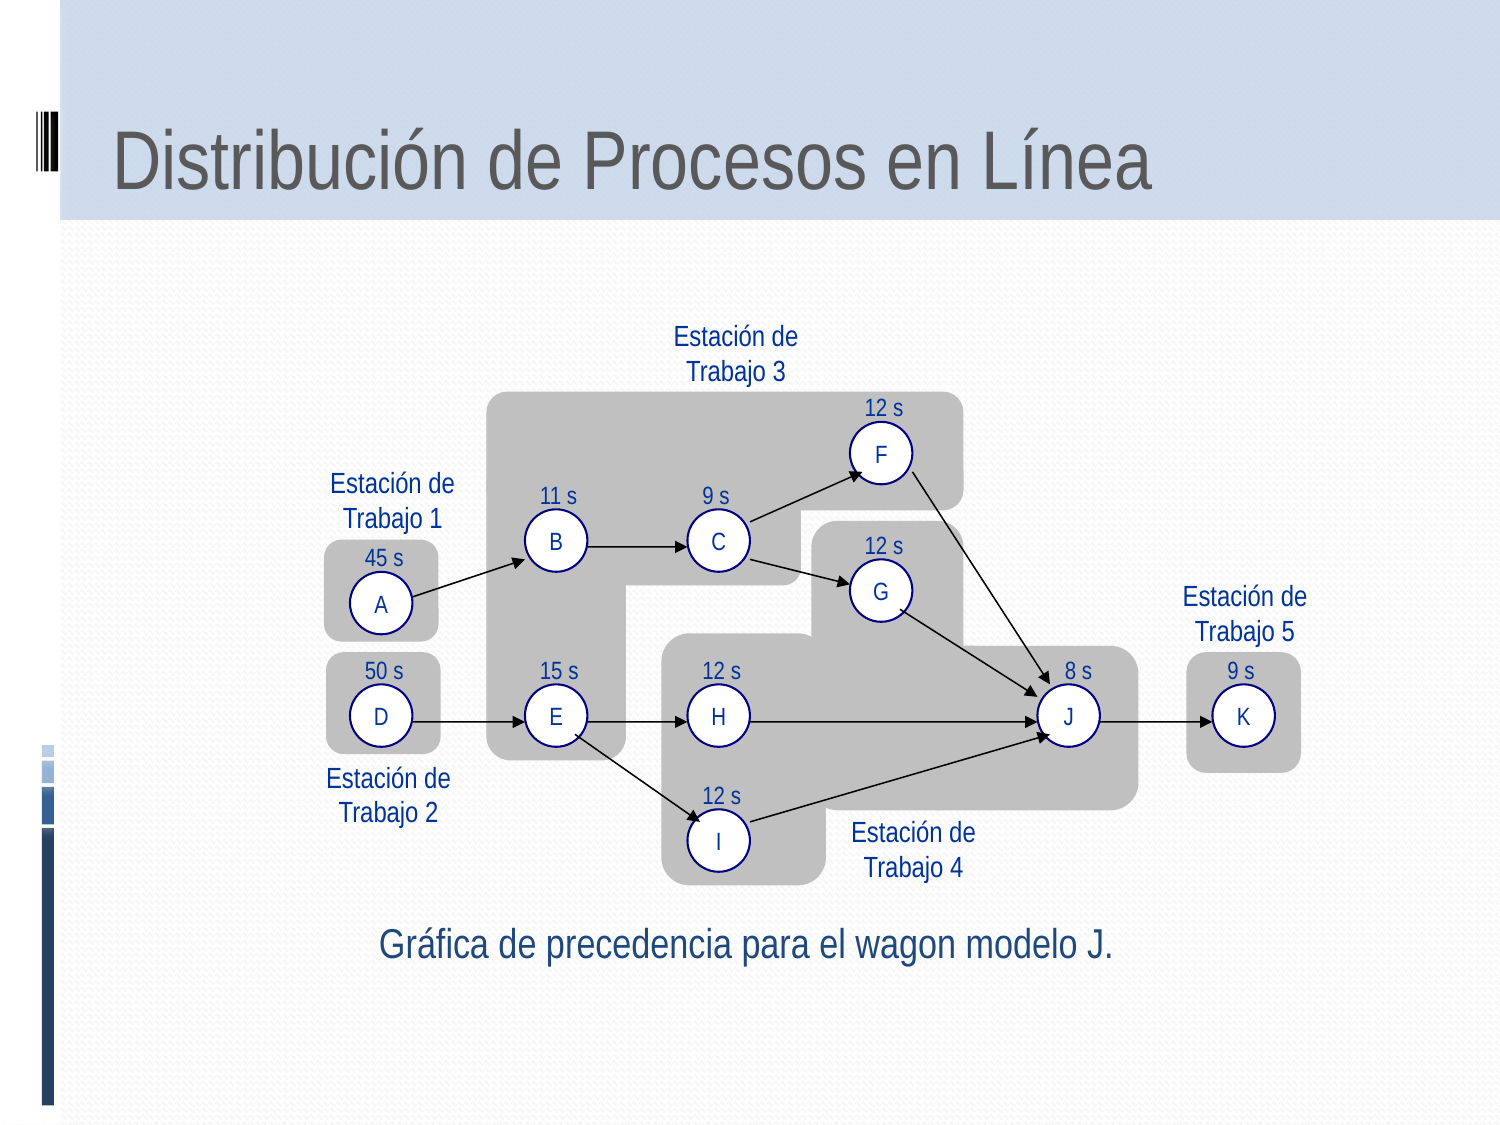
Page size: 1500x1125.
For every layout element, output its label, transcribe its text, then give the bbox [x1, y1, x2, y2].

text_box Gráfica de precedencia para el wagon modelo J. [364, 909, 1129, 975]
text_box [310, 309, 1324, 892]
title Distribución de Procesos en Línea [111, 18, 1436, 207]
